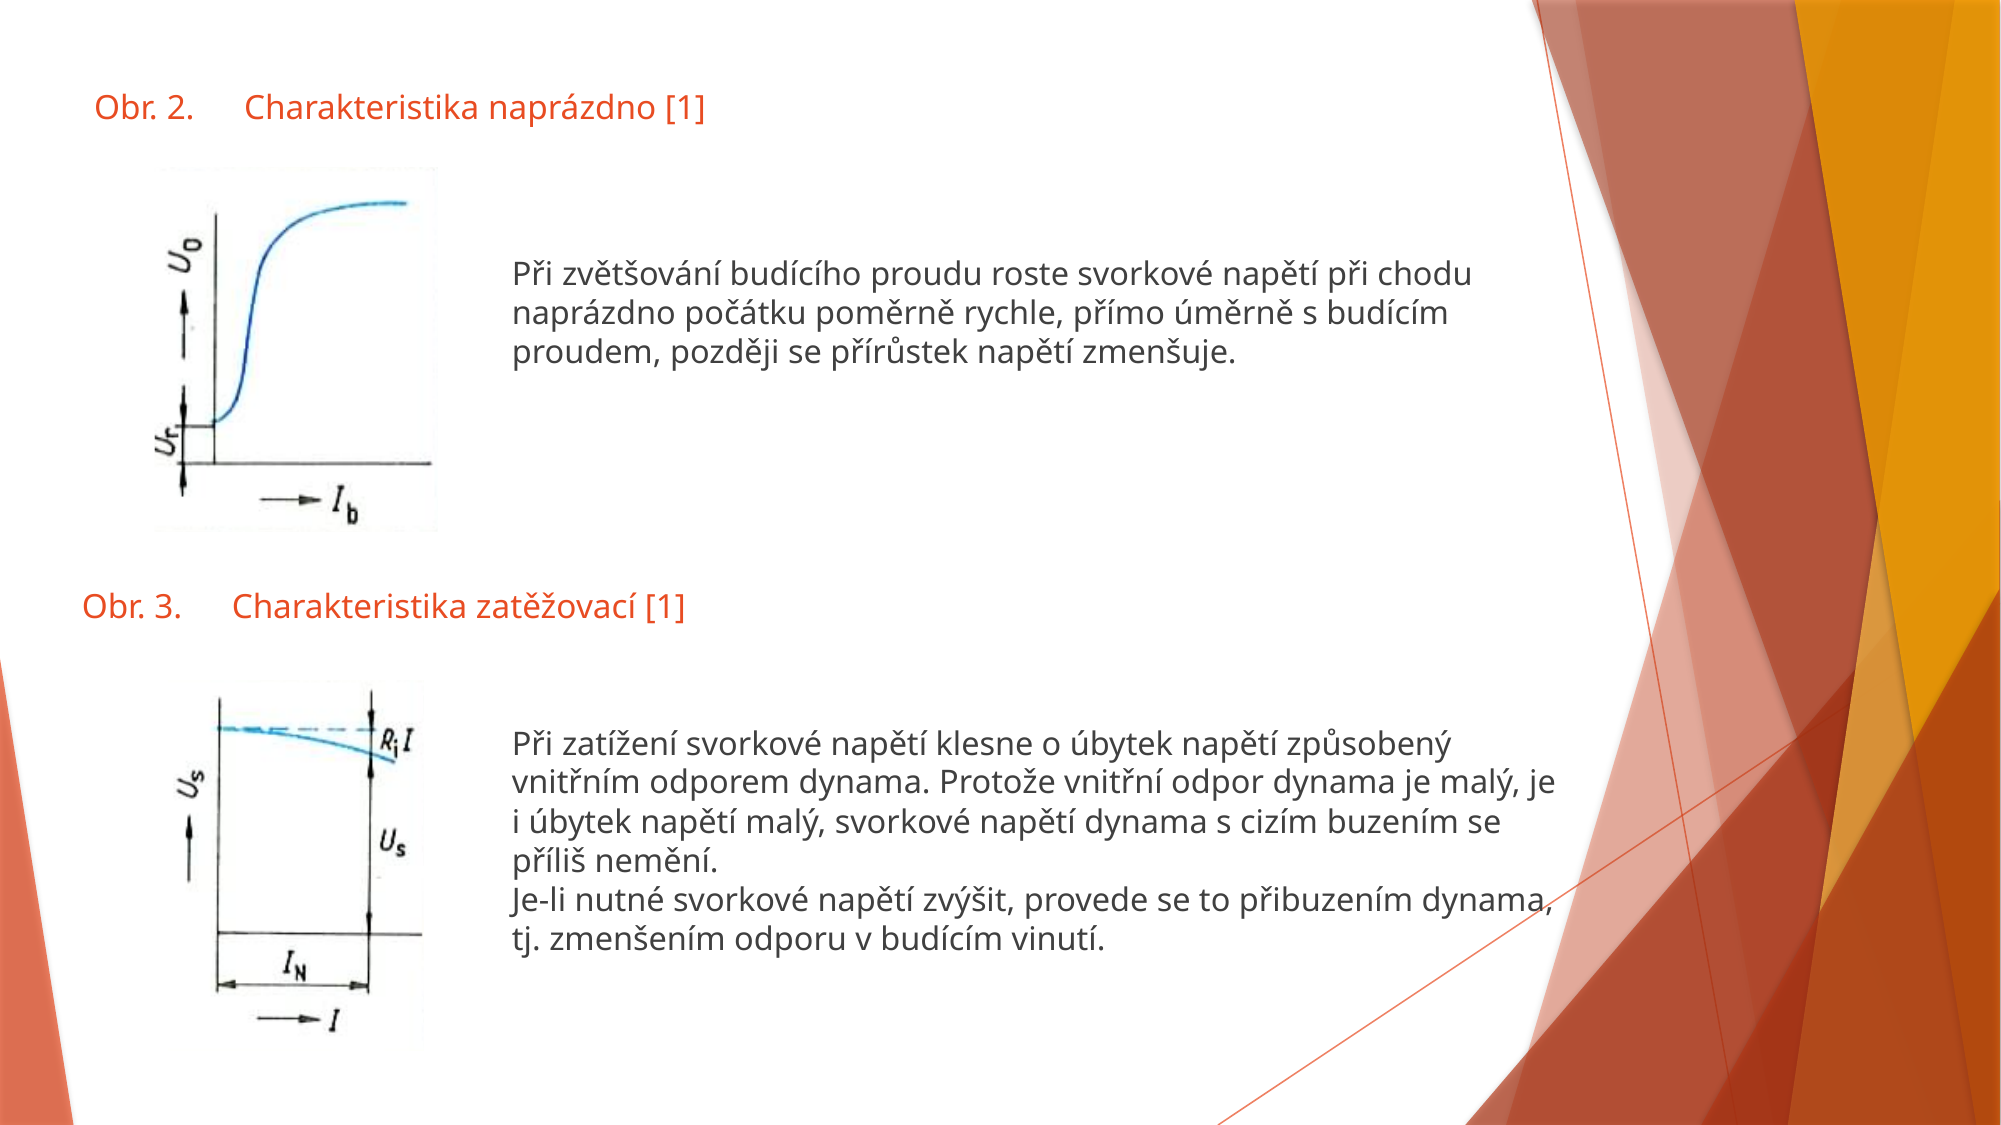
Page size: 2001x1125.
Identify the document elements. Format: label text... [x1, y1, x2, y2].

text_box Obr. 3. Charakteristika zatěžovací [1] [66, 577, 809, 646]
title Obr. 2. Charakteristika naprázdno [1] [79, 78, 821, 148]
picture [154, 167, 439, 533]
picture [167, 679, 425, 1051]
list Při zvětšování budícího proudu roste svorkové napětí při chodu naprázdno počátku poměrně rychle, přímo úměrně s budícím proudem, později se přírůstek napětí zmenšuje. Při zatížení svorkové napětí klesne o úbytek napětí způsobený vnitřním odporem dynama. Protože vnitřní odpor dynama je malý, je i úbytek napětí malý, svorkové napětí dynama s cizím buzením se příliš nemění. Je-li nutné svorkové napětí zvýšit, provede se to přibuzením dynama, tj. zmenšením odporu v budícím vinutí. [67, 167, 1577, 1087]
